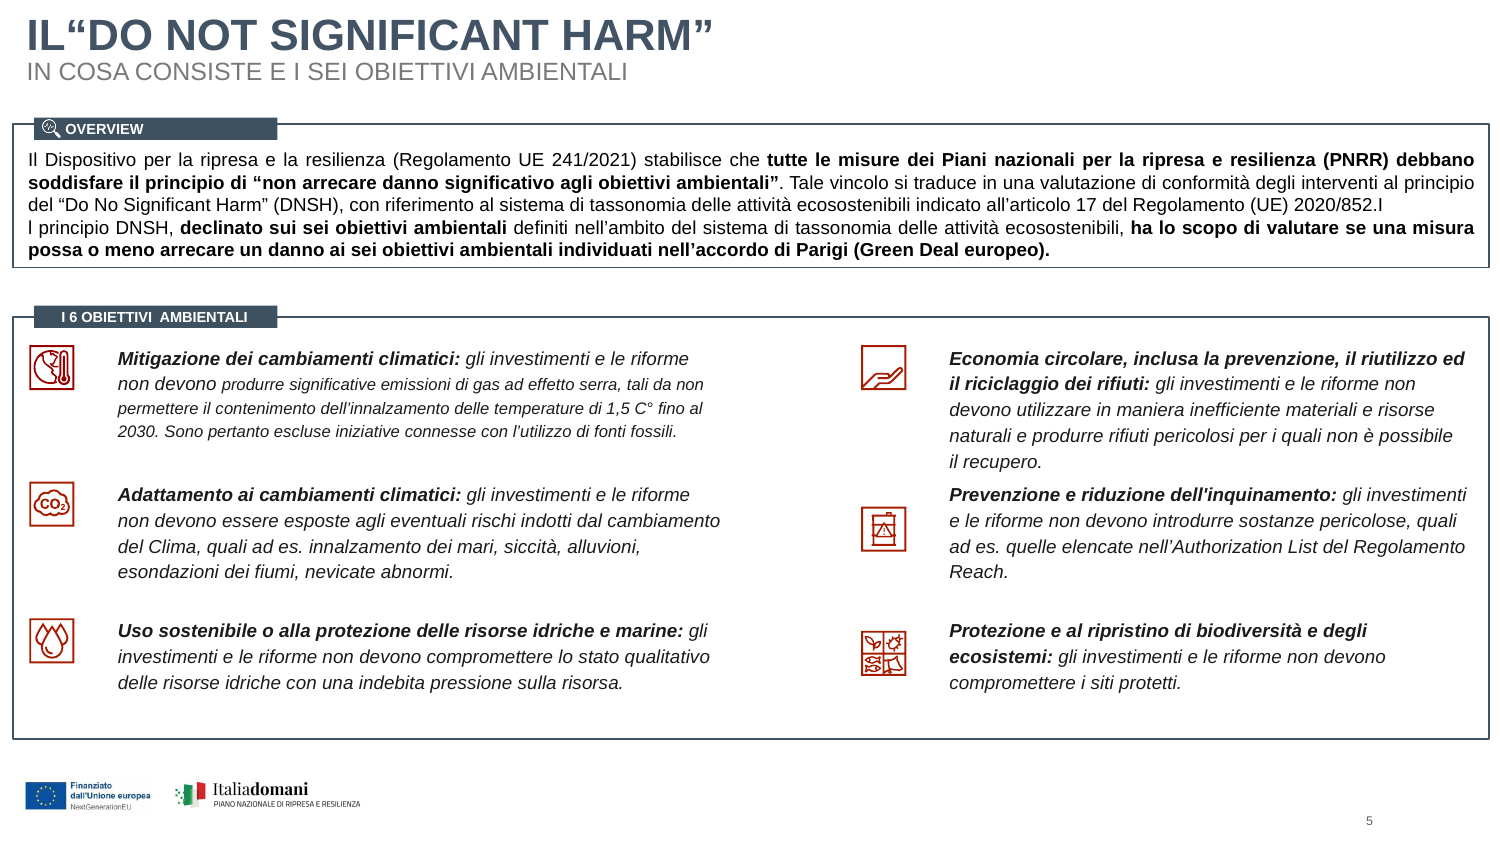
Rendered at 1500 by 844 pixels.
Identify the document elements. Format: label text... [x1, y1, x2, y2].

text_box [29, 345, 75, 391]
text_box [861, 345, 907, 391]
text_box [861, 630, 907, 676]
picture [168, 770, 365, 819]
text_box [13, 123, 34, 132]
text_box [29, 618, 75, 664]
text_box Prevenzione e riduzione dell'inquinamento: gli investimenti e le riforme non devono introdurre sostanze pericolose, quali ad es. quelle elencate nell’Authorization List del Regolamento Reach. [934, 464, 1482, 598]
text_box IL“DO NOT SIGNIFICANT HARM” [15, 6, 1469, 53]
picture [40, 117, 64, 141]
text_box [29, 481, 75, 527]
text_box [861, 506, 907, 552]
text_box Il Dispositivo per la ripresa e la resilienza (Regolamento UE 241/2021) stabilisce che tutte le misure dei Piani nazionali per la ripresa e resilienza (PNRR) debbano soddisfare il principio di “non arrecare danno significativo agli obiettivi ambientali”. Tale vincolo si traduce in una valutazione di conformità degli interventi al principio del “Do No Significant Harm” (DNSH), con riferimento al sistema di tassonomia delle attività ecosostenibili indicato all’articolo 17 del Regolamento (UE) 2020/852.I l principio DNSH, declinato sui sei obiettivi ambientali definiti nell’ambito del sistema di tassonomia delle attività ecosostenibili, ha lo scopo di valutare se una misura possa o meno arrecare un danno ai sei obiettivi ambientali individuati nell’accordo di Parigi (Green Deal europeo). [13, 132, 1490, 276]
text_box Economia circolare, inclusa la prevenzione, il riutilizzo ed il riciclaggio dei rifiuti: gli investimenti e le riforme non devono utilizzare in maniera inefficiente materiali e risorse naturali e produrre rifiuti pericolosi per i quali non è possibile il recupero. [934, 327, 1482, 464]
text_box IN COSA CONSISTE E I SEI OBIETTIVI AMBIENTALI [15, 53, 1469, 104]
text_box [13, 317, 1490, 739]
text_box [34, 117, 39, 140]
text_box OVERVIEW [64, 117, 278, 140]
text_box [278, 123, 1490, 132]
text_box Protezione e al ripristino di biodiversità e degli ecosistemi: gli investimenti e le riforme non devono compromettere i siti protetti. [934, 600, 1470, 709]
text_box Uso sostenibile o alla protezione delle risorse idriche e marine: gli investimenti e le riforme non devono compromettere lo stato qualitativo delle risorse idriche con una indebita pressione sulla risorsa. [102, 600, 737, 709]
picture [15, 770, 152, 819]
text_box I 6 OBIETTIVI AMBIENTALI [34, 305, 278, 328]
text_box 5 [1362, 812, 1457, 828]
text_box Mitigazione dei cambiamenti climatici: gli investimenti e le riforme non devono produrre significative emissioni di gas ad effetto serra, tali da non permettere il contenimento dell’innalzamento delle temperature di 1,5 C° fino al 2030. Sono pertanto escluse iniziative connesse con l’utilizzo di fonti fossili. [102, 327, 737, 456]
text_box Adattamento ai cambiamenti climatici: gli investimenti e le riforme non devono essere esposte agli eventuali rischi indotti dal cambiamento del Clima, quali ad es. innalzamento dei mari, siccità, alluvioni, esondazioni dei fiumi, nevicate abnormi. [102, 464, 737, 598]
